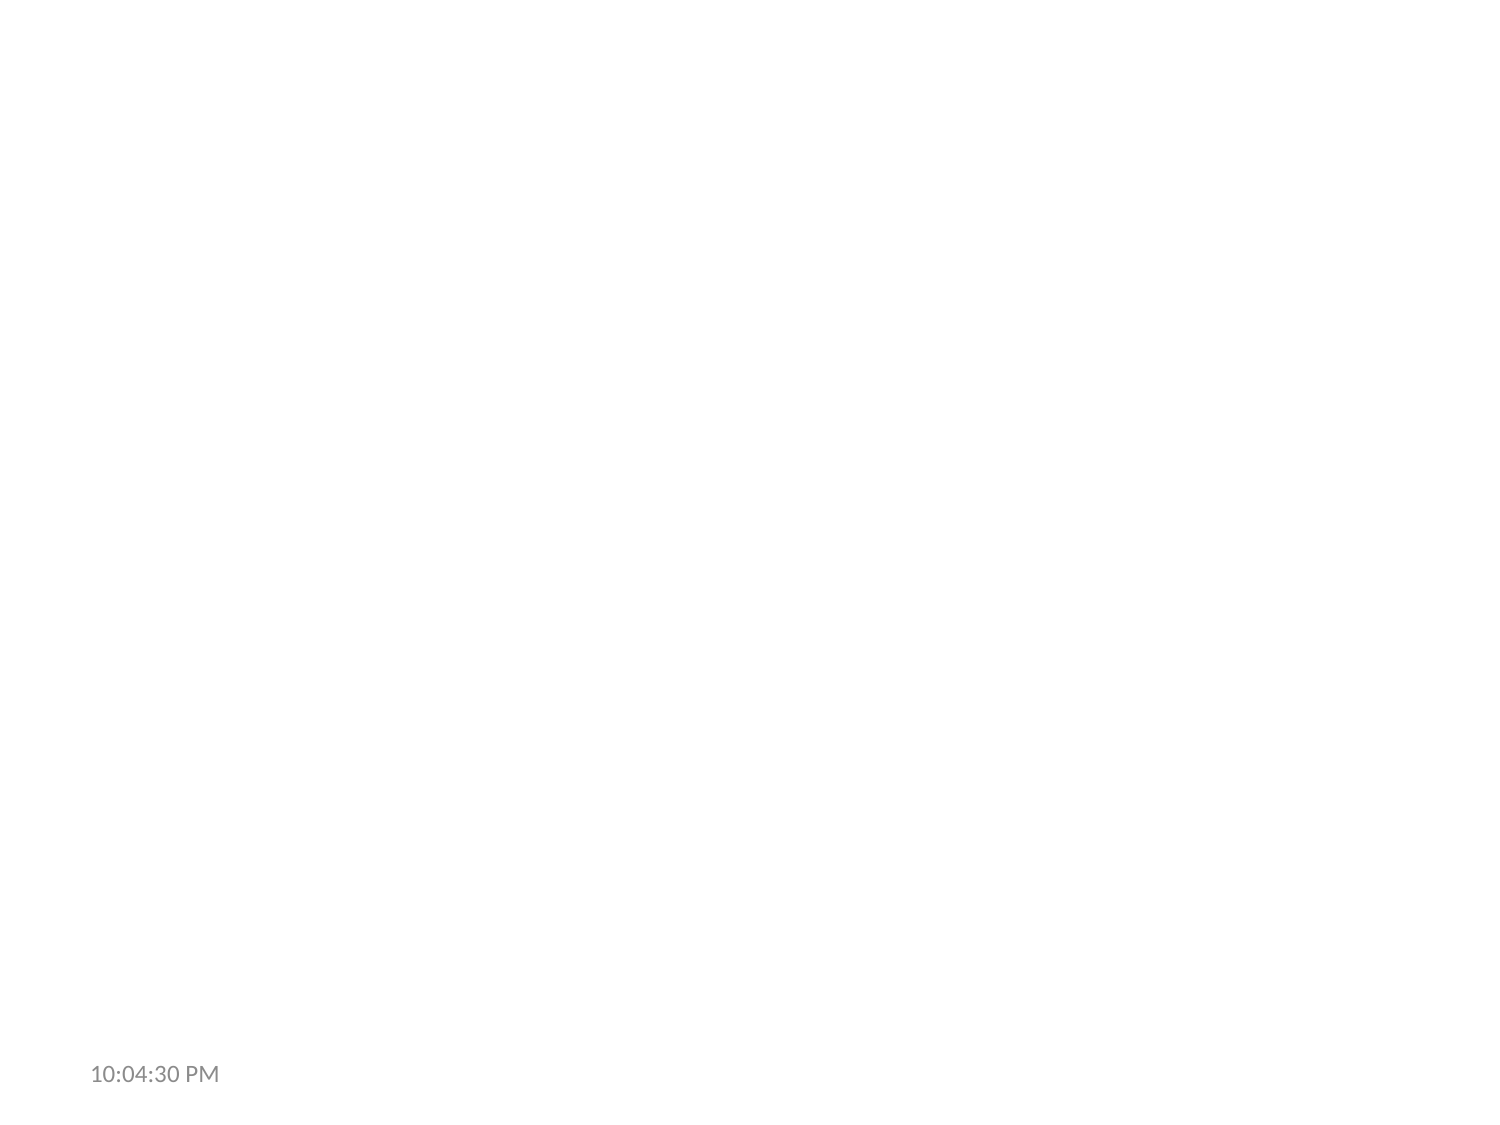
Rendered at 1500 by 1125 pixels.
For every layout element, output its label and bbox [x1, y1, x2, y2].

slide_number [75, 1042, 425, 1103]
